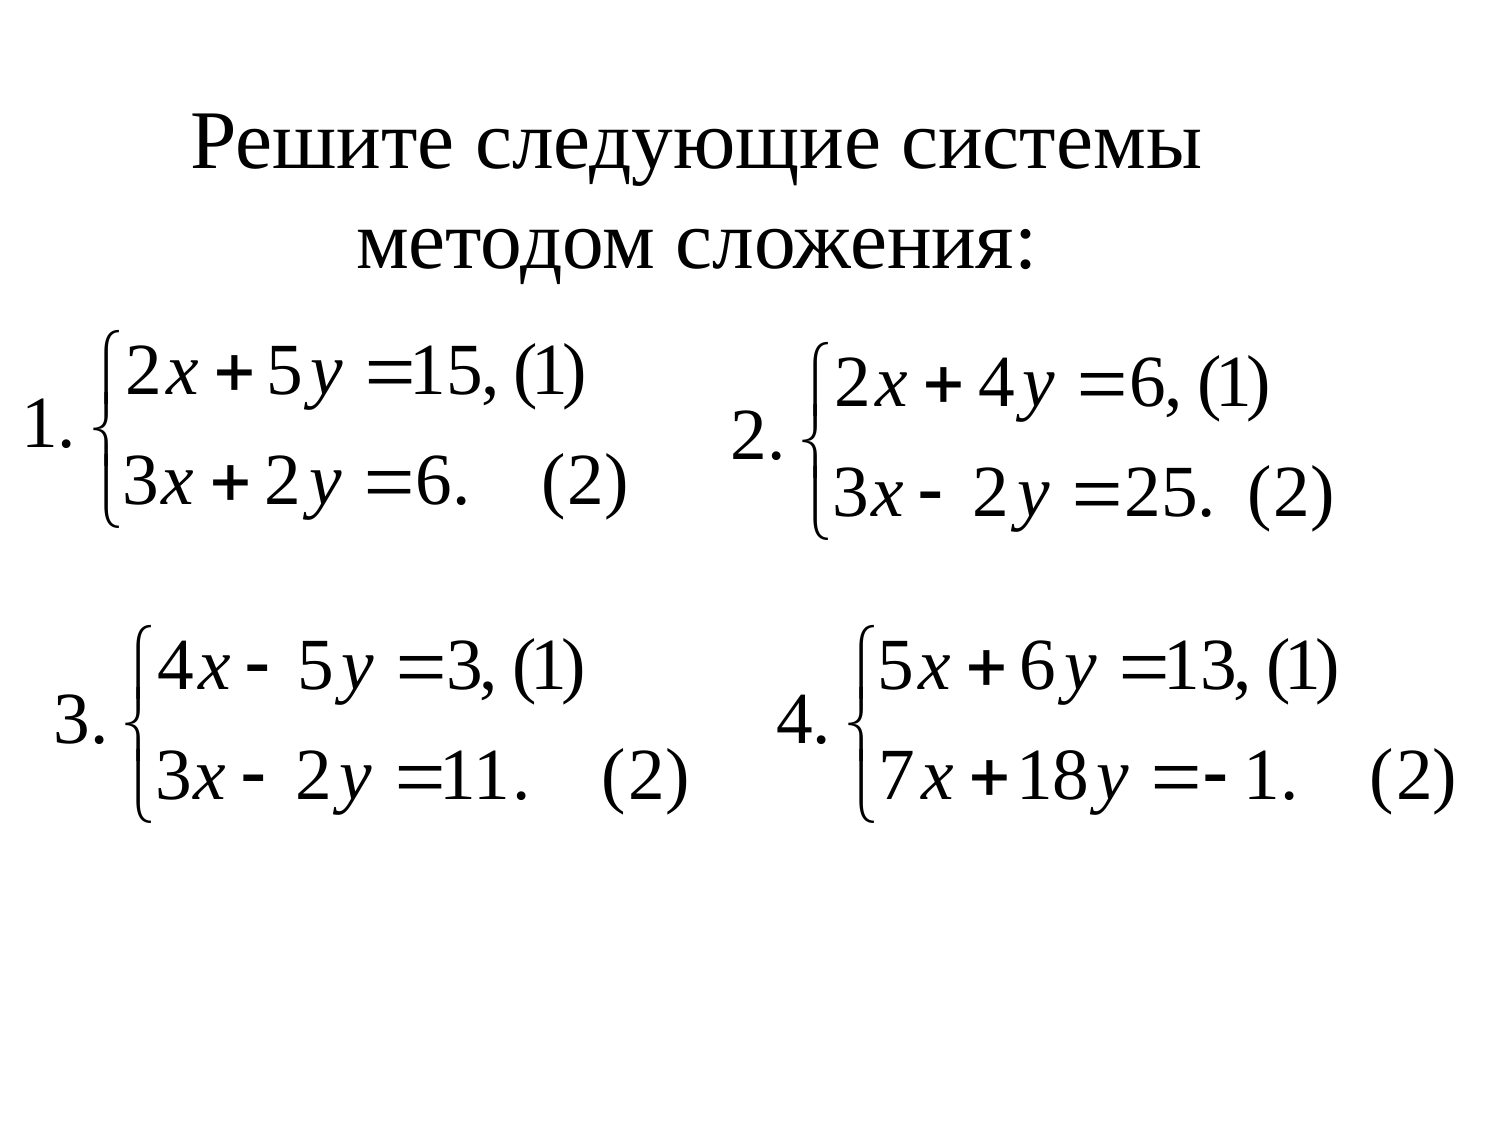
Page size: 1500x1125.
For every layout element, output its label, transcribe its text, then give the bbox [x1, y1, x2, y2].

subtitle Решите следующие системы методом сложения: [76, 78, 1318, 319]
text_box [43, 609, 704, 837]
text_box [16, 314, 644, 542]
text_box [717, 326, 1352, 554]
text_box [763, 609, 1471, 837]
